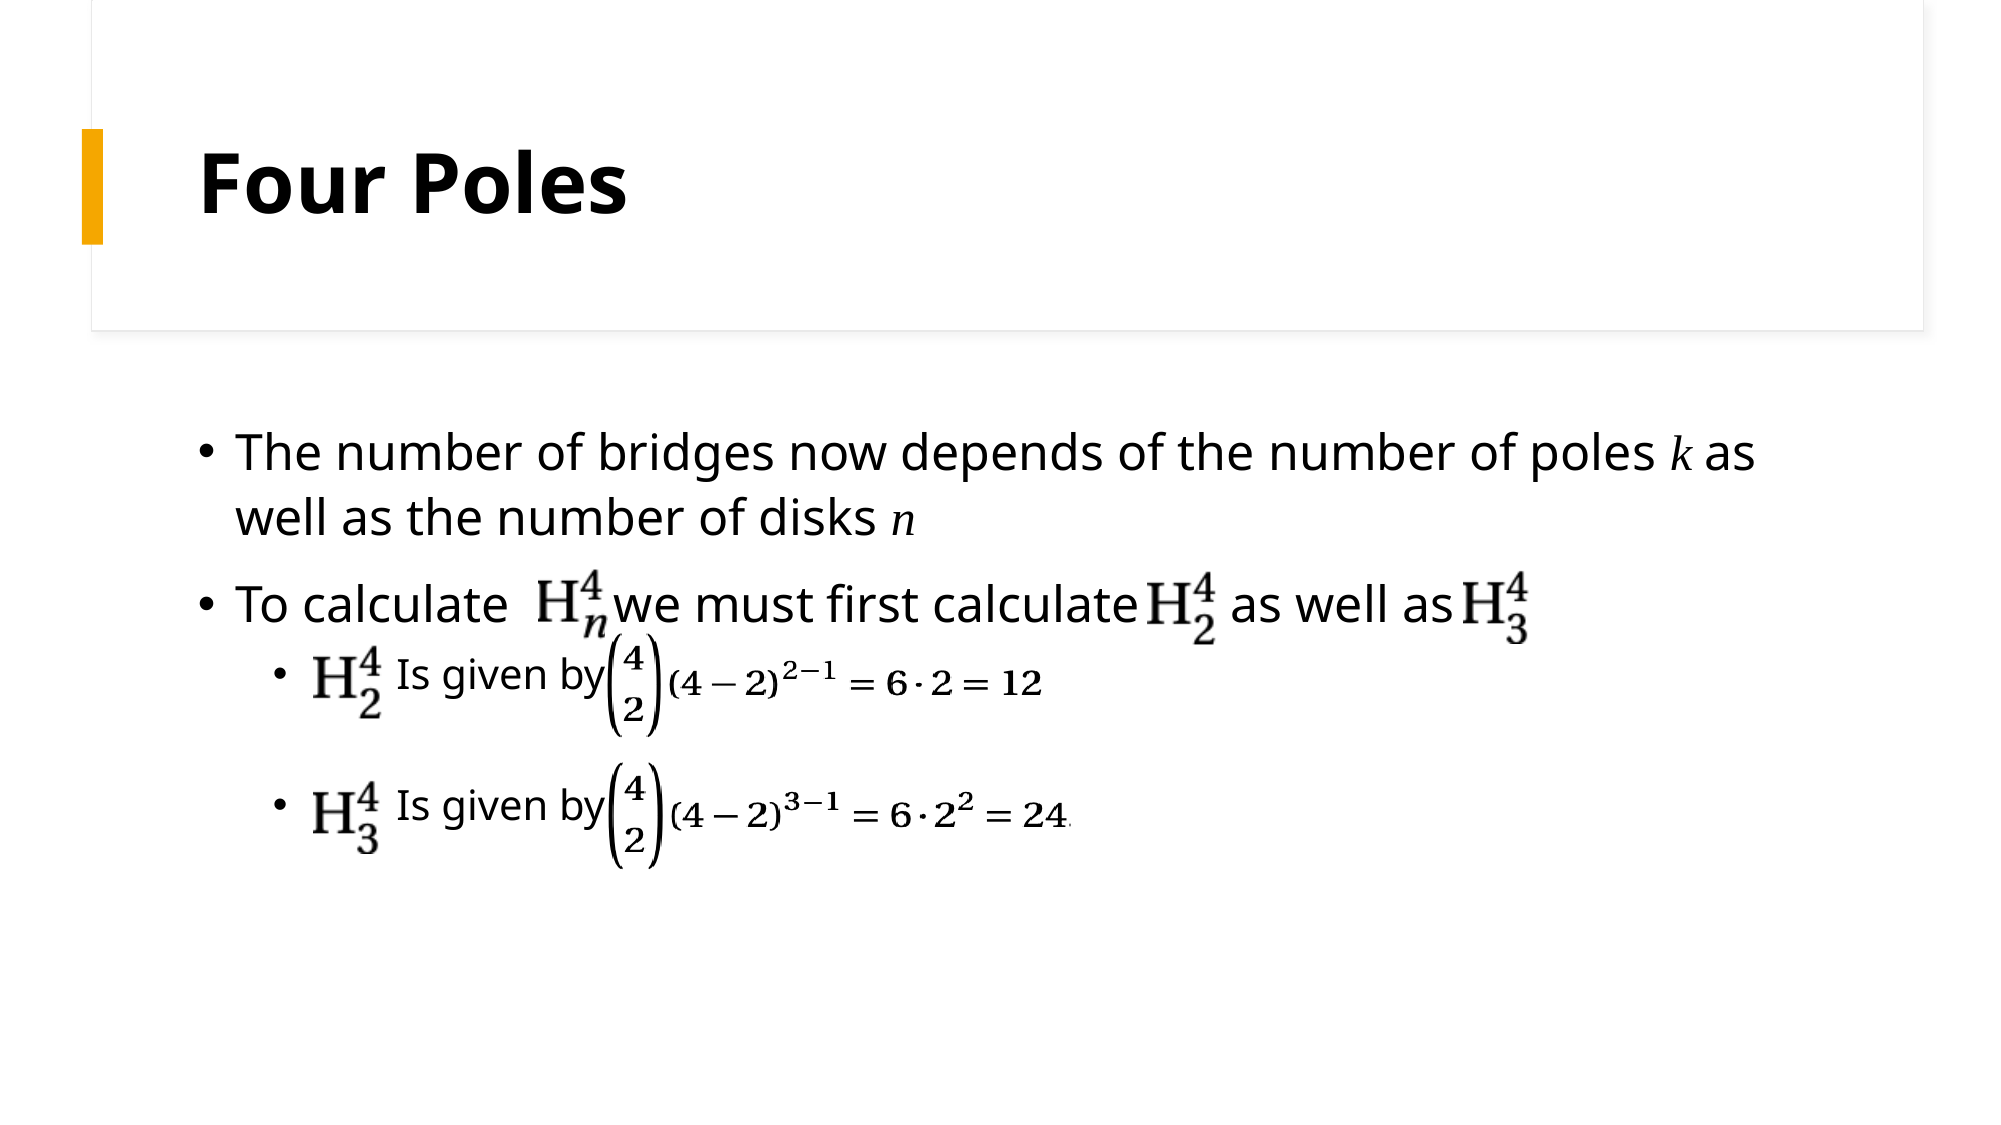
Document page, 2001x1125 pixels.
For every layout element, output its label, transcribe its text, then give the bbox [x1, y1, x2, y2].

title Four Poles [183, 90, 1851, 284]
list The number of bridges now depends of the number of poles k as well as the number of disks n To calculate we must first calculate as well as Is given by Is given by [183, 406, 1851, 1013]
picture [606, 759, 1071, 874]
picture [1463, 562, 1532, 644]
picture [313, 643, 383, 725]
picture [313, 772, 383, 854]
picture [538, 562, 1045, 740]
picture [1147, 569, 1217, 651]
